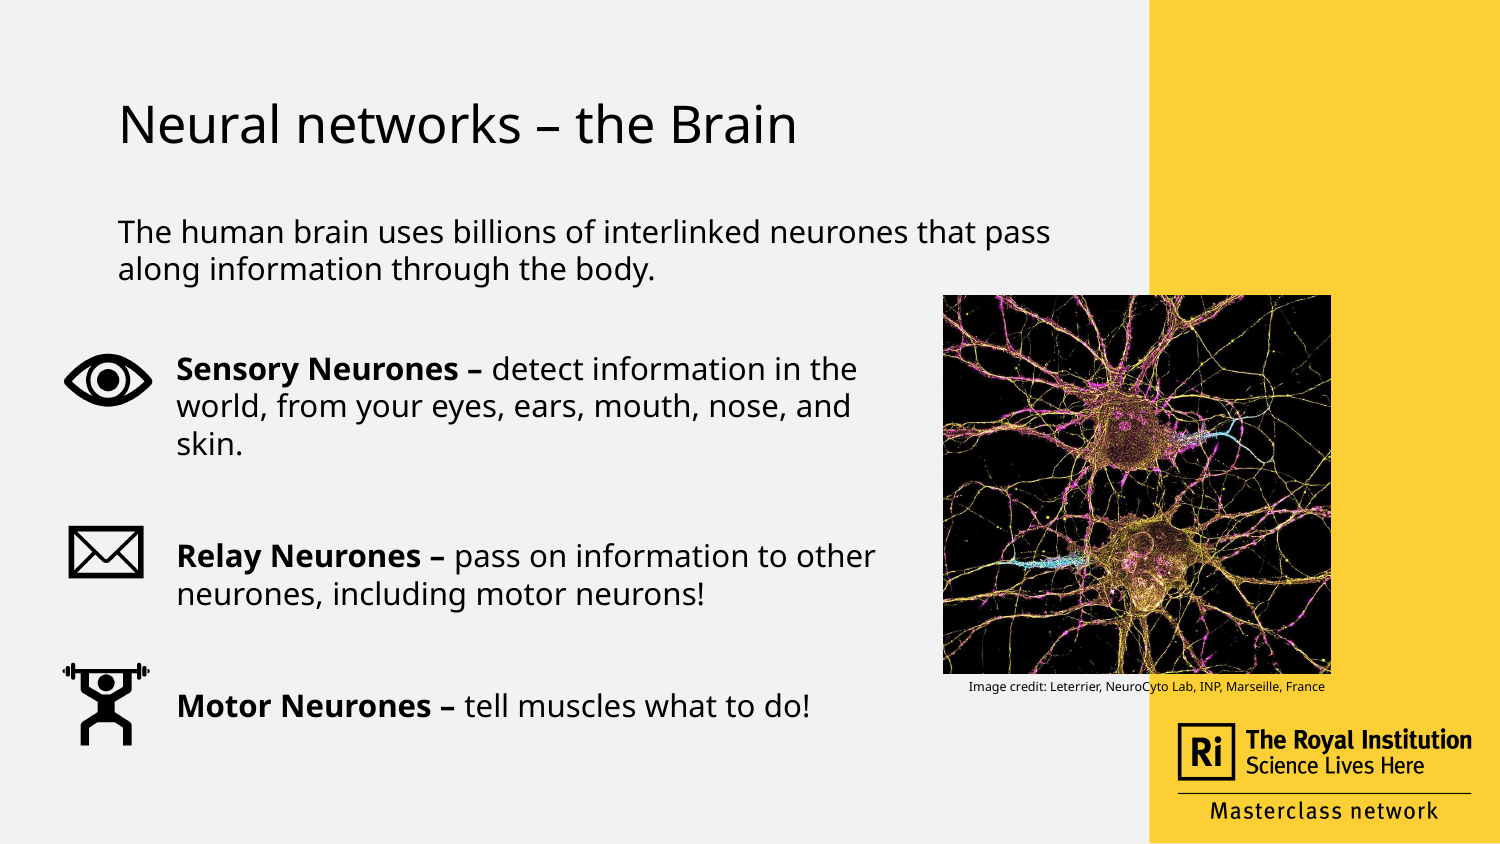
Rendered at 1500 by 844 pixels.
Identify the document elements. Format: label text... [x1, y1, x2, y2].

picture [1149, 702, 1500, 844]
text_box Image credit: Leterrier, NeuroCyto Lab, INP, Marseille, France [910, 673, 1337, 735]
picture [55, 327, 161, 434]
picture [61, 507, 151, 597]
picture [943, 295, 1331, 674]
picture [55, 653, 157, 755]
title Neural networks – the Brain [103, 44, 1124, 204]
text_box Sensory Neurones – detect information in the world, from your eyes, ears, mouth, nose, and skin. Relay Neurones – pass on information to other neurones, including motor neurons! Motor Neurones – tell muscles what to do! [161, 341, 943, 731]
text_box The human brain uses billions of interlinked neurones that pass along information through the body. [103, 204, 1124, 295]
